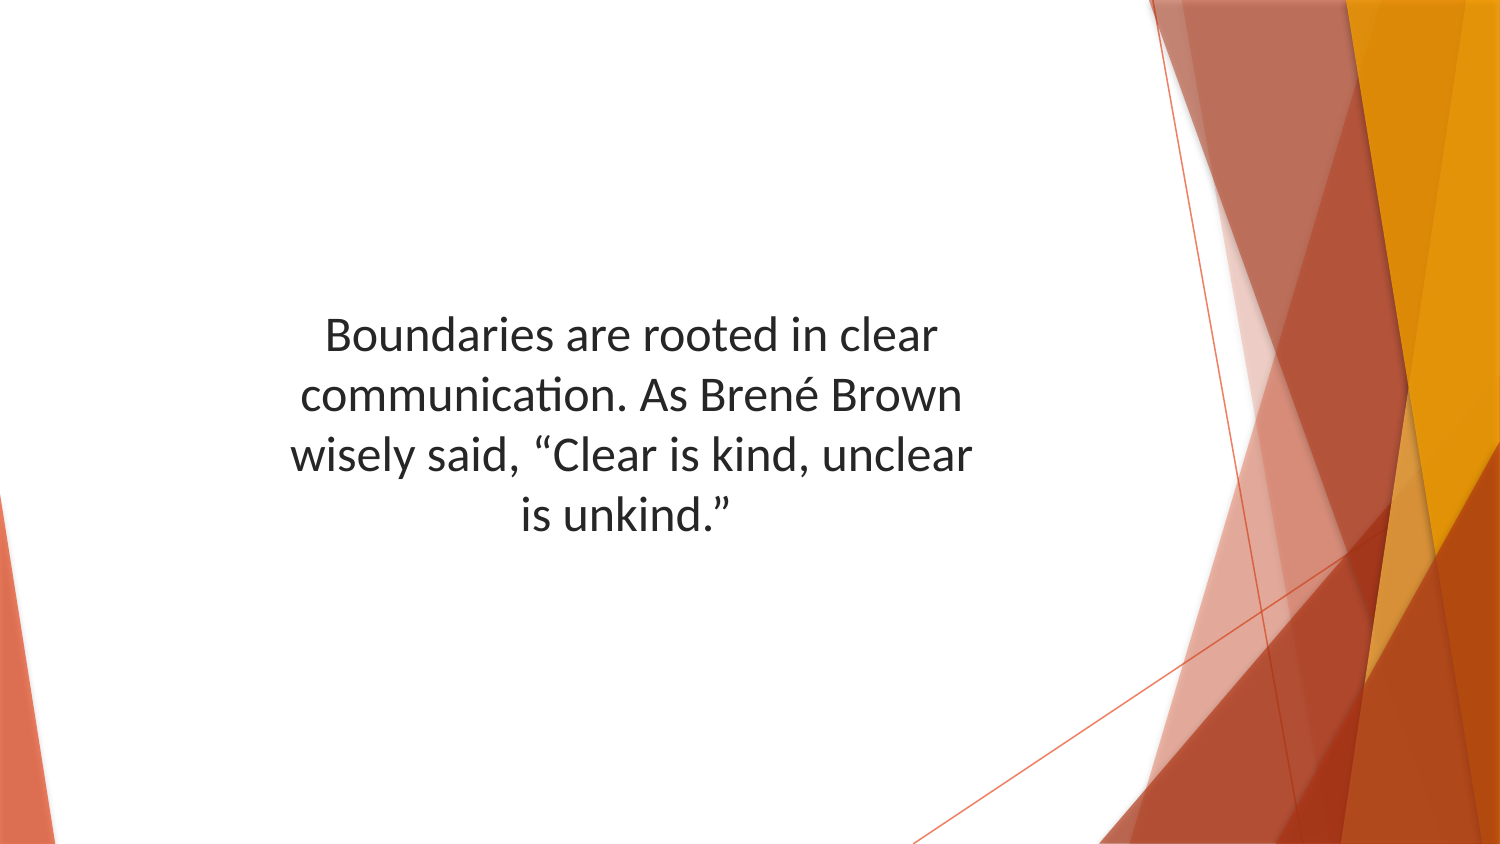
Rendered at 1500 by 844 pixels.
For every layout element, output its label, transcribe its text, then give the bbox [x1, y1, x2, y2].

list Boundaries are rooted in clear communication. As Brené Brown wisely said, “Clear is kind, unclear is unkind.” [265, 197, 998, 647]
